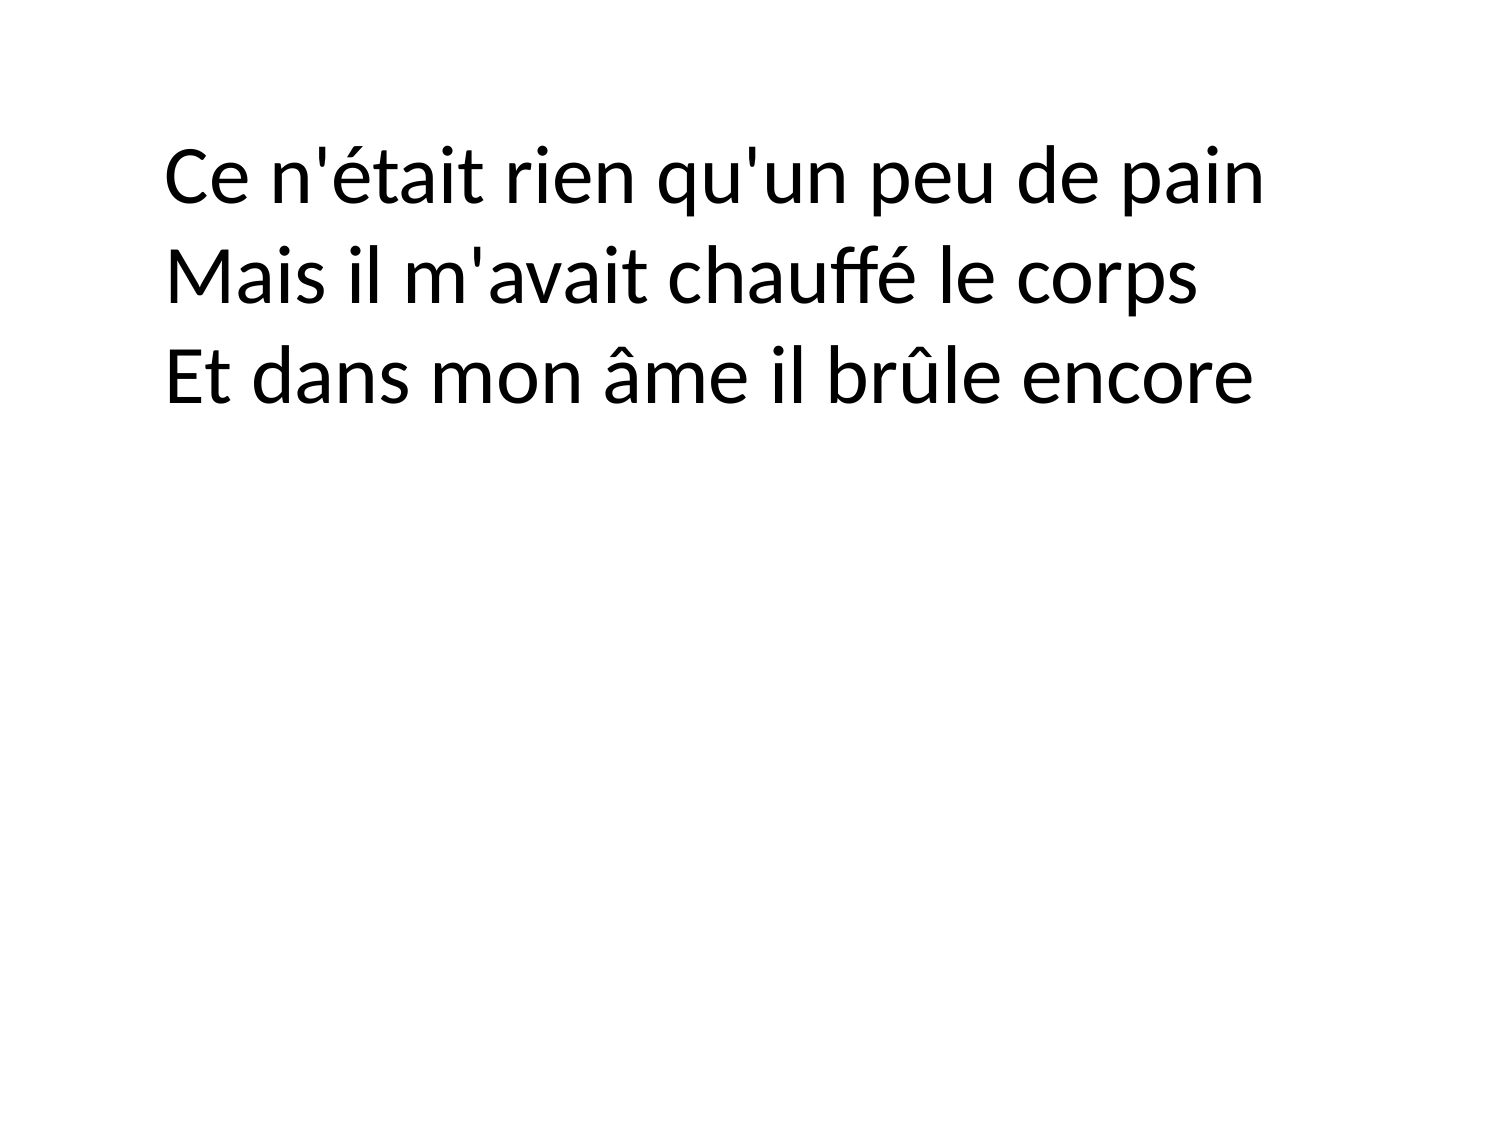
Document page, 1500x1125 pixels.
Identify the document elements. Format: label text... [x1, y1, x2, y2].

text_box Ce n'était rien qu'un peu de pain Mais il m'avait chauffé le corps Et dans mon âme il brûle encore [150, 112, 1500, 628]
